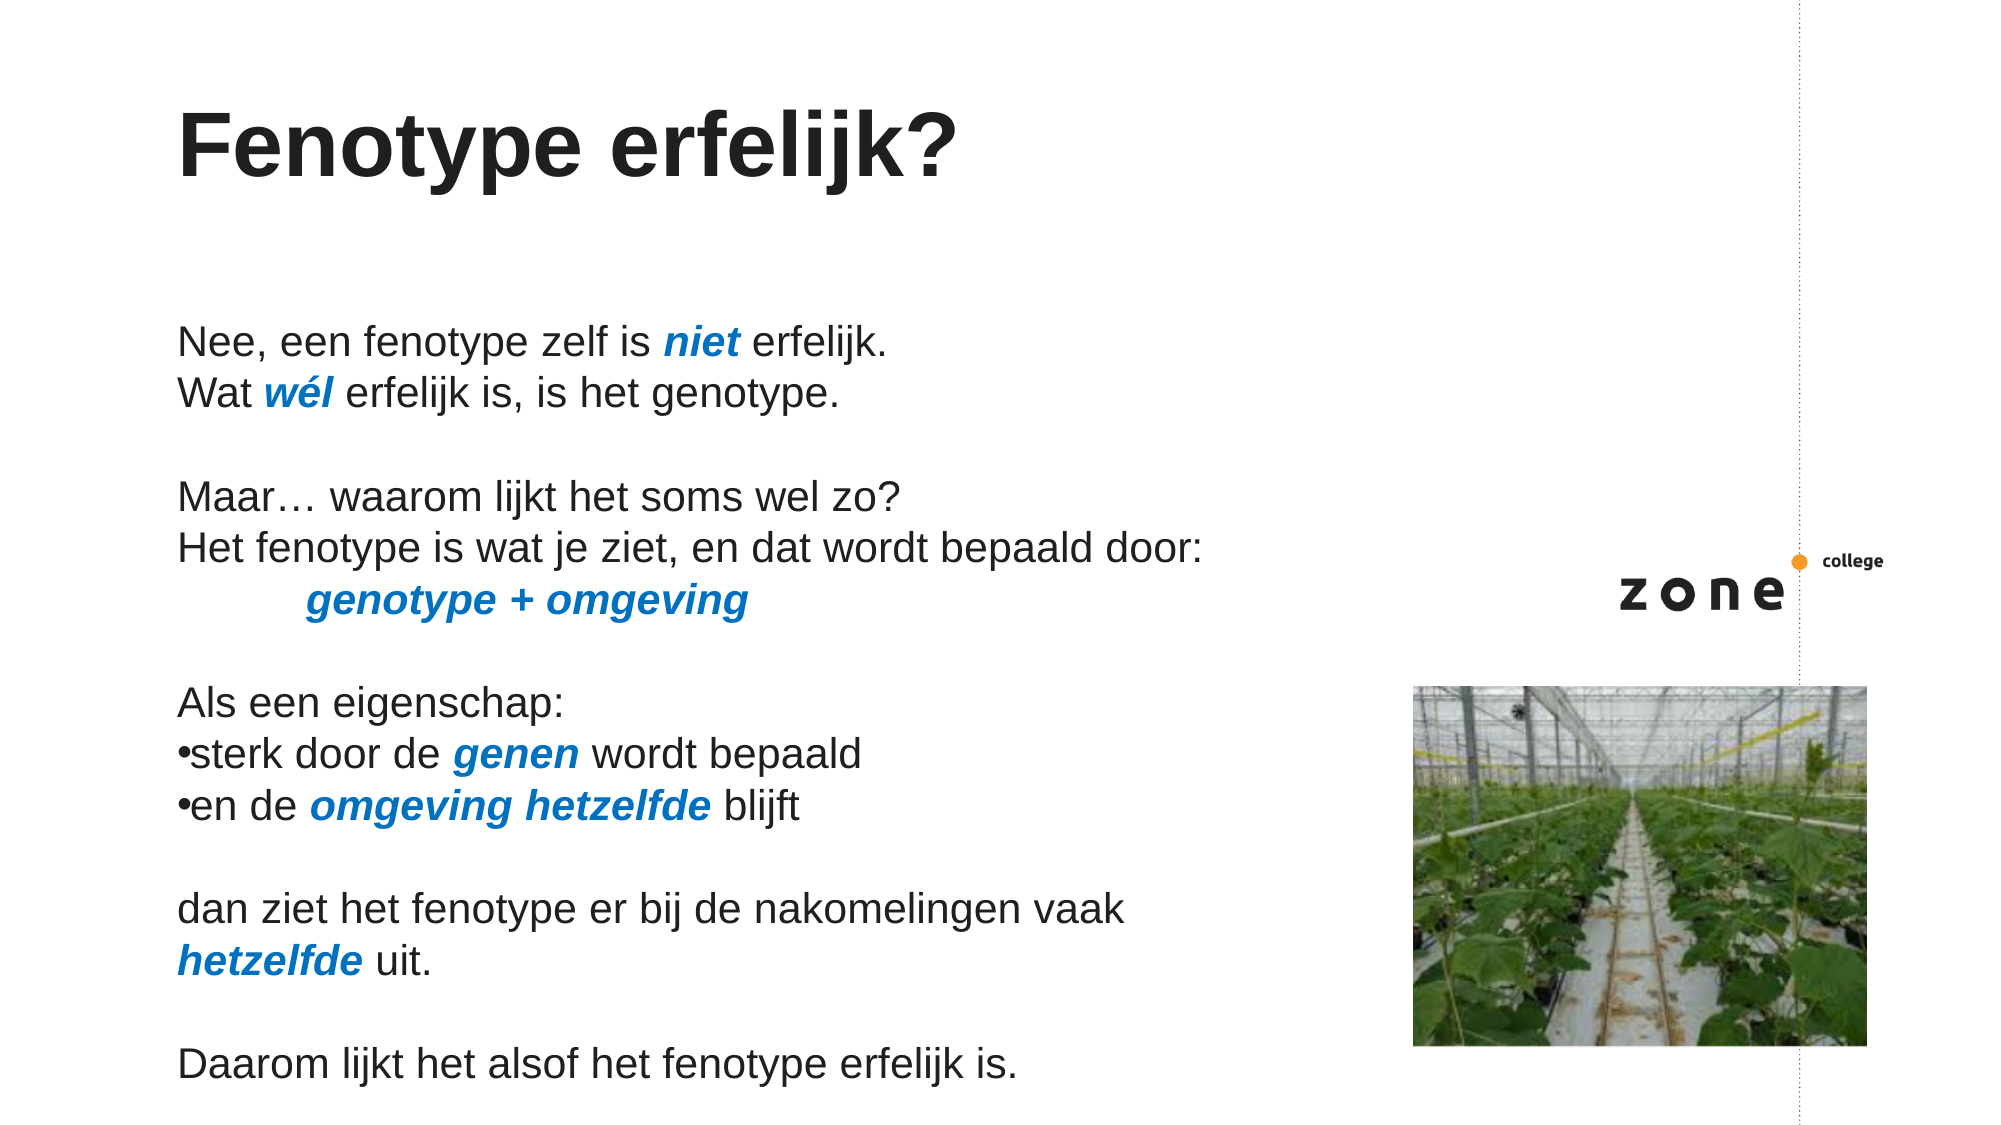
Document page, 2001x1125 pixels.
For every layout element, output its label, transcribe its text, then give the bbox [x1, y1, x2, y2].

list Nee, een fenotype zelf is niet erfelijk. Wat wél erfelijk is, is het genotype. Maar… waarom lijkt het soms wel zo? Het fenotype is wat je ziet, en dat wordt bepaald door: genotype + omgeving Als een eigenschap: sterk door de genen wordt bepaald en de omgeving hetzelfde blijft dan ziet het fenotype er bij de nakomelingen vaak hetzelfde uit. Daarom lijkt het alsof het fenotype erfelijk is. [177, 313, 1269, 1091]
title Fenotype erfelijk? [177, 97, 1471, 261]
picture [1413, 0, 2001, 1125]
